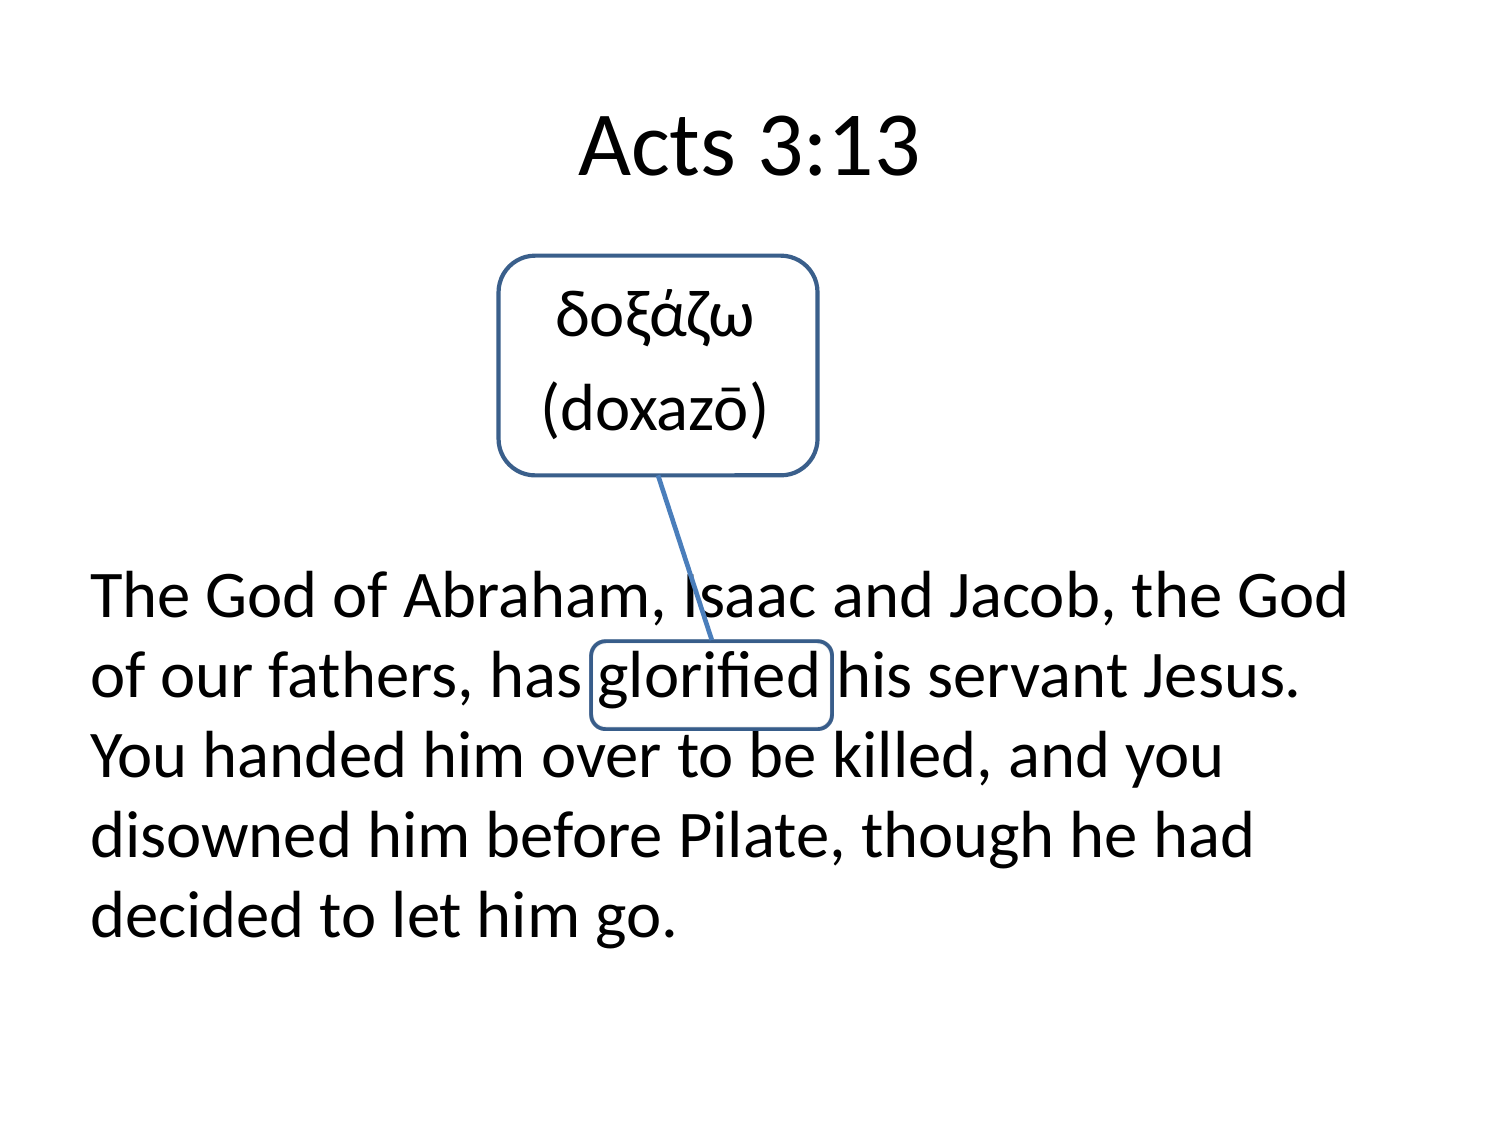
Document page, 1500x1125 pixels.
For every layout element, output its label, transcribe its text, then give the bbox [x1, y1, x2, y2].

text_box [657, 475, 712, 641]
text_box [496, 253, 820, 478]
picture [589, 639, 835, 732]
title Acts 3:13 [75, 45, 1425, 233]
list δοξάζω (doxazō) The God of Abraham, Isaac and Jacob, the God of our fathers, has glorified his servant Jesus. You handed him over to be killed, and you disowned him before Pilate, though he had decided to let him go. [75, 262, 1425, 1005]
